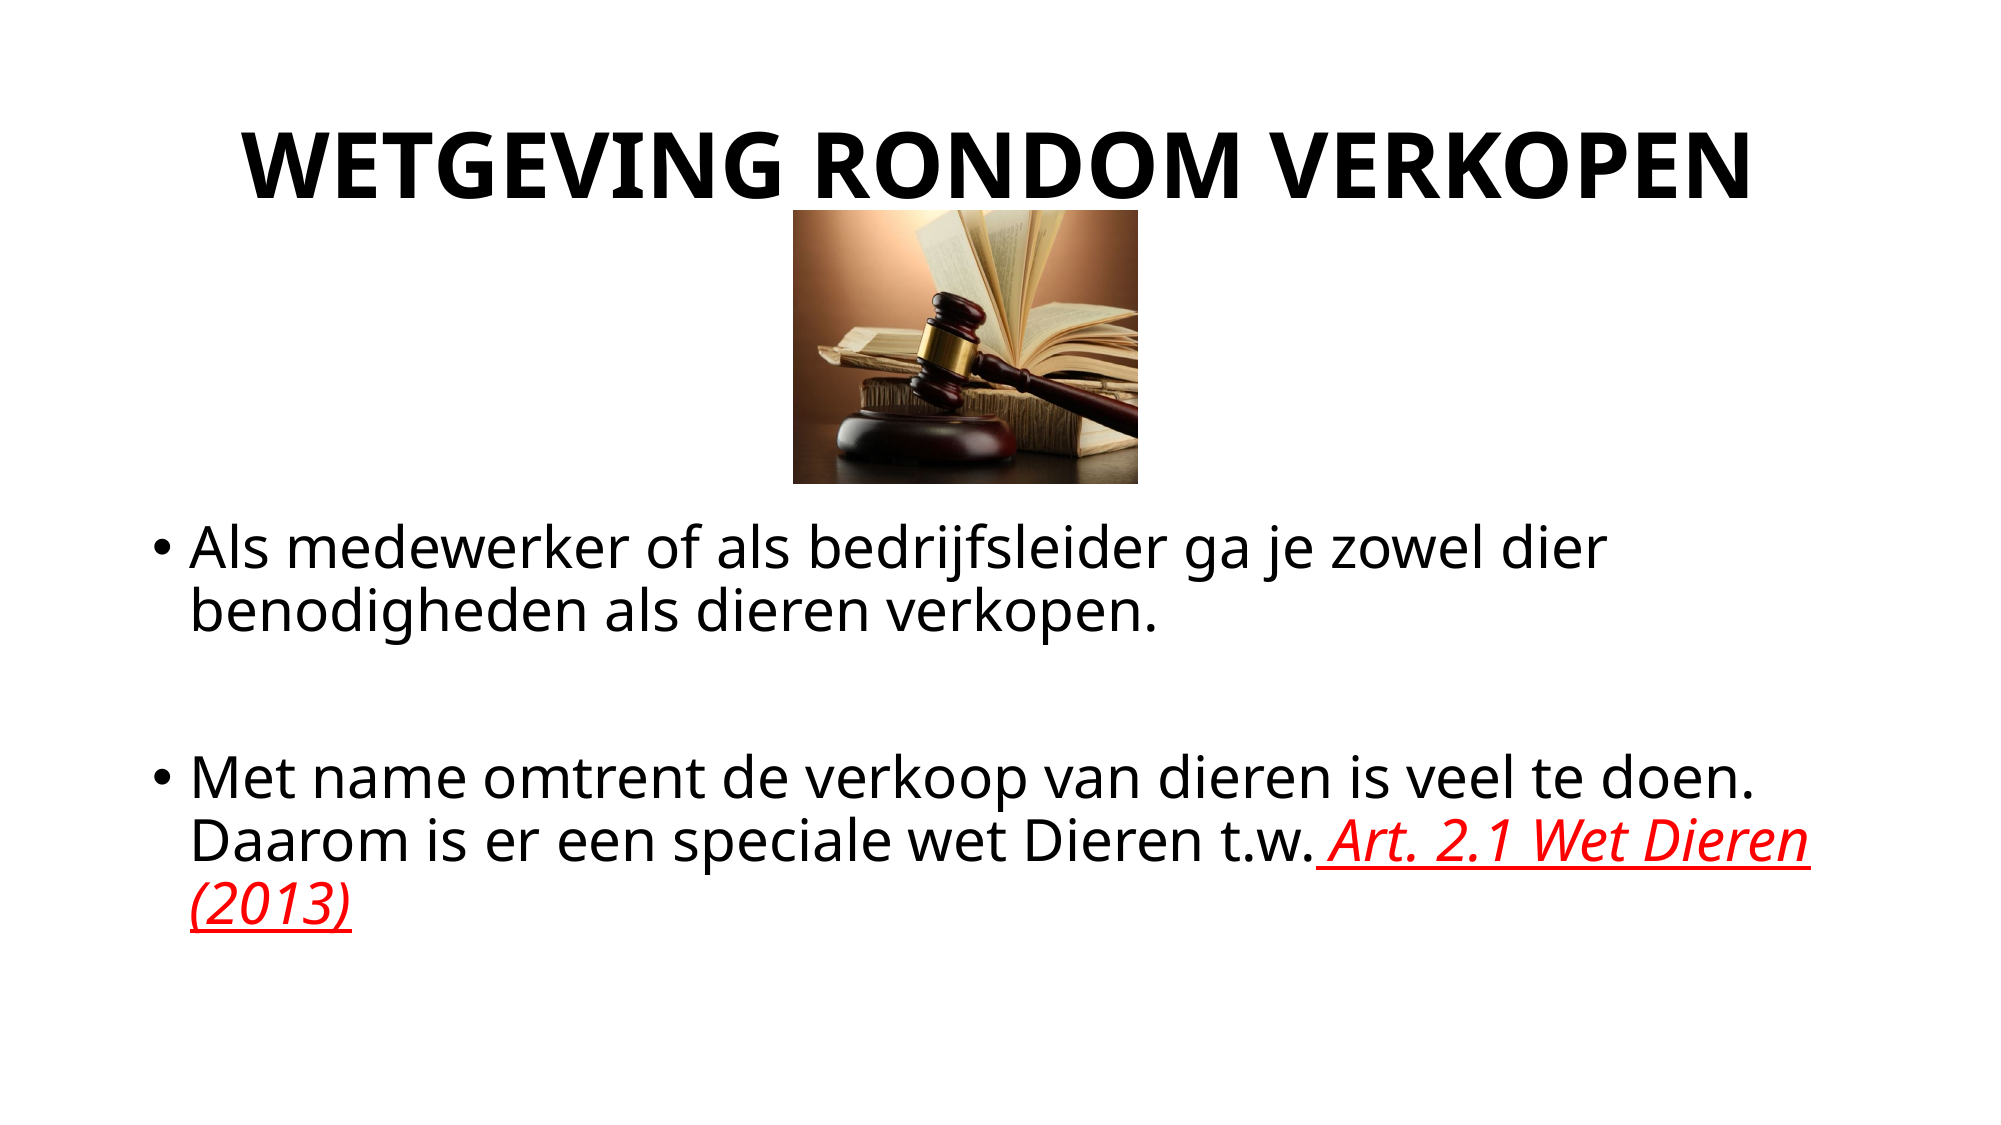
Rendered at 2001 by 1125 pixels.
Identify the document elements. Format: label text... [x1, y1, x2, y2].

picture [793, 210, 1138, 484]
list Als medewerker of als bedrijfsleider ga je zowel dier benodigheden als dieren verkopen. Met name omtrent de verkoop van dieren is veel te doen. Daarom is er een speciale wet Dieren t.w. Art. 2.1 Wet Dieren (2013) [137, 510, 1863, 1109]
title WETGEVING RONDOM VERKOPEN [137, 59, 1863, 278]
